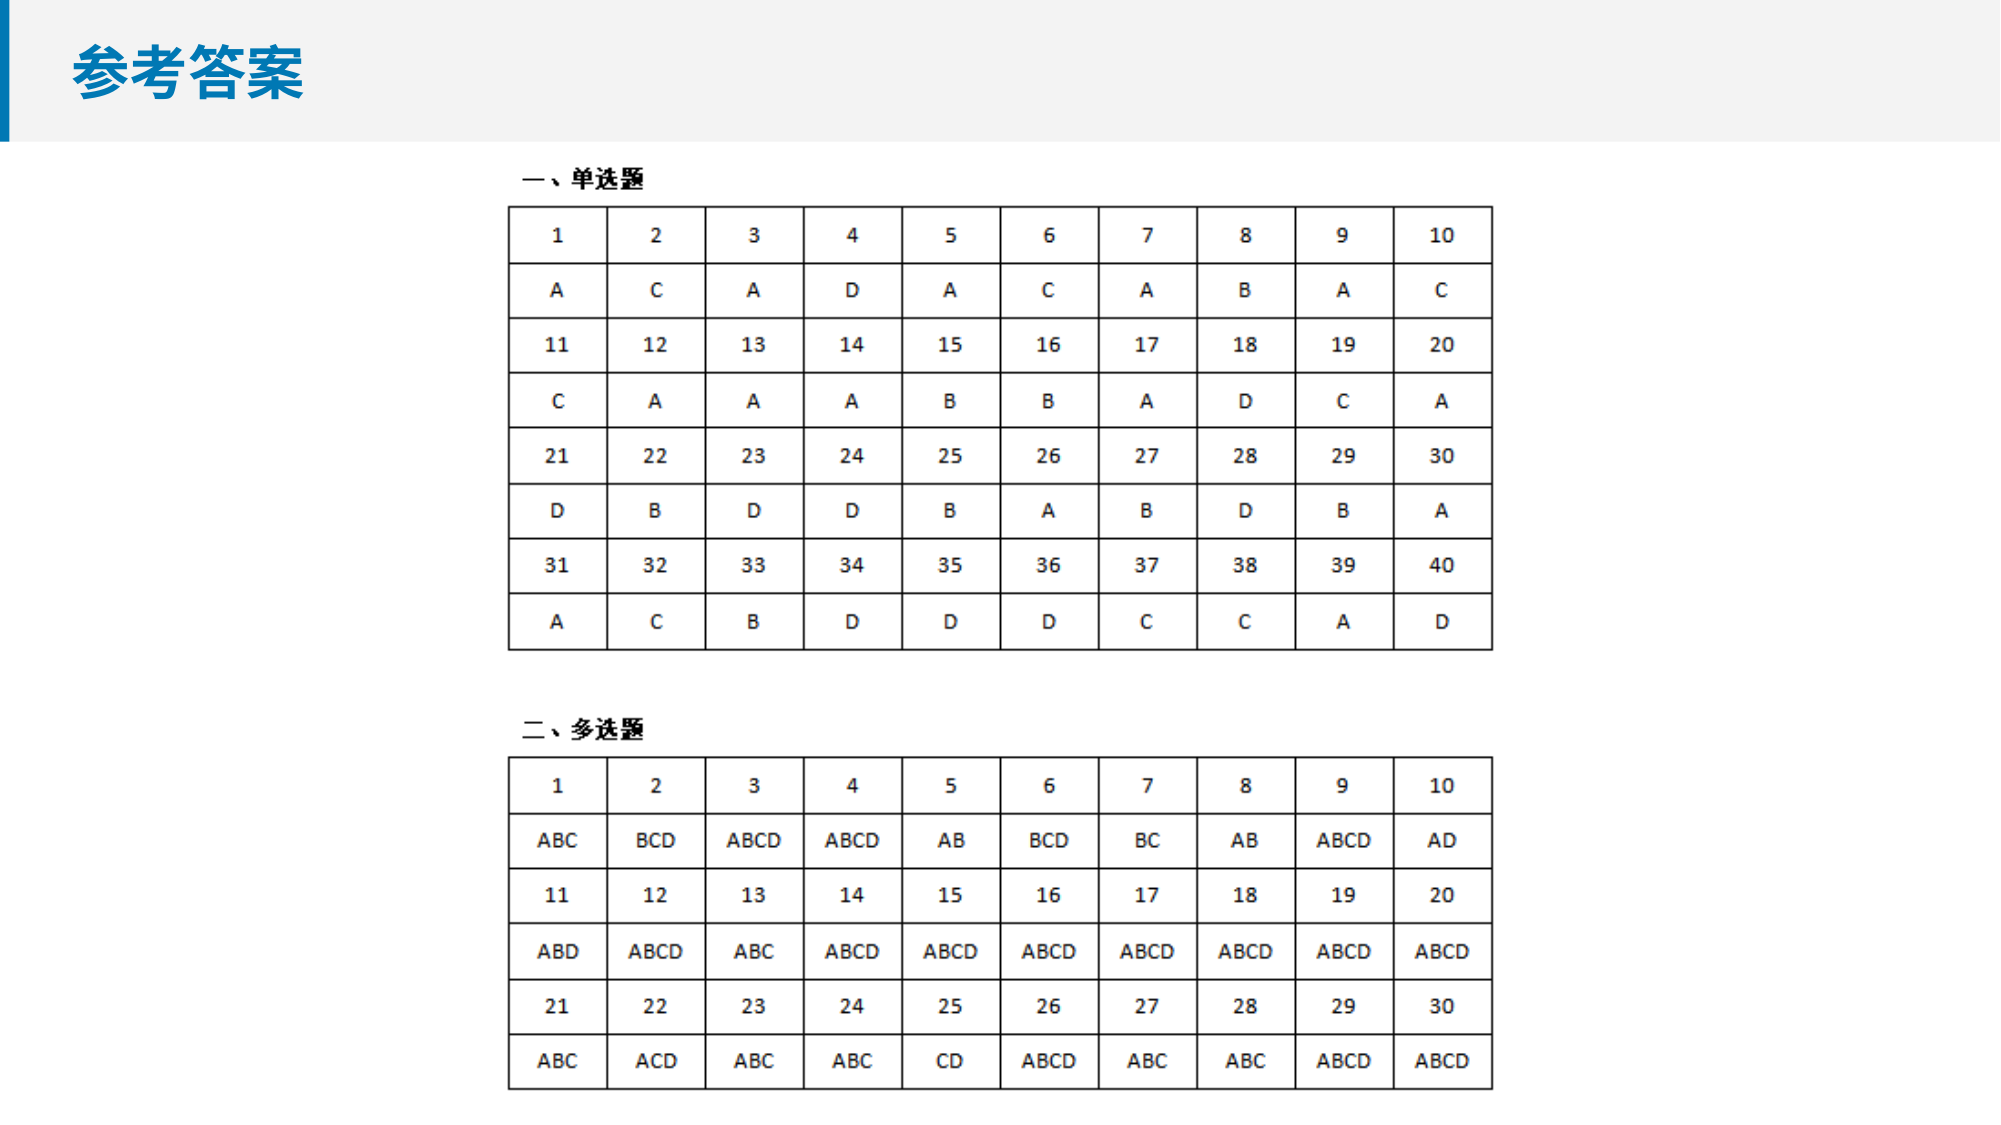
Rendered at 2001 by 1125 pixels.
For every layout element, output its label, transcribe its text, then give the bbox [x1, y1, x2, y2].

picture [492, 159, 1508, 1114]
title 参考答案 [56, 26, 1589, 116]
